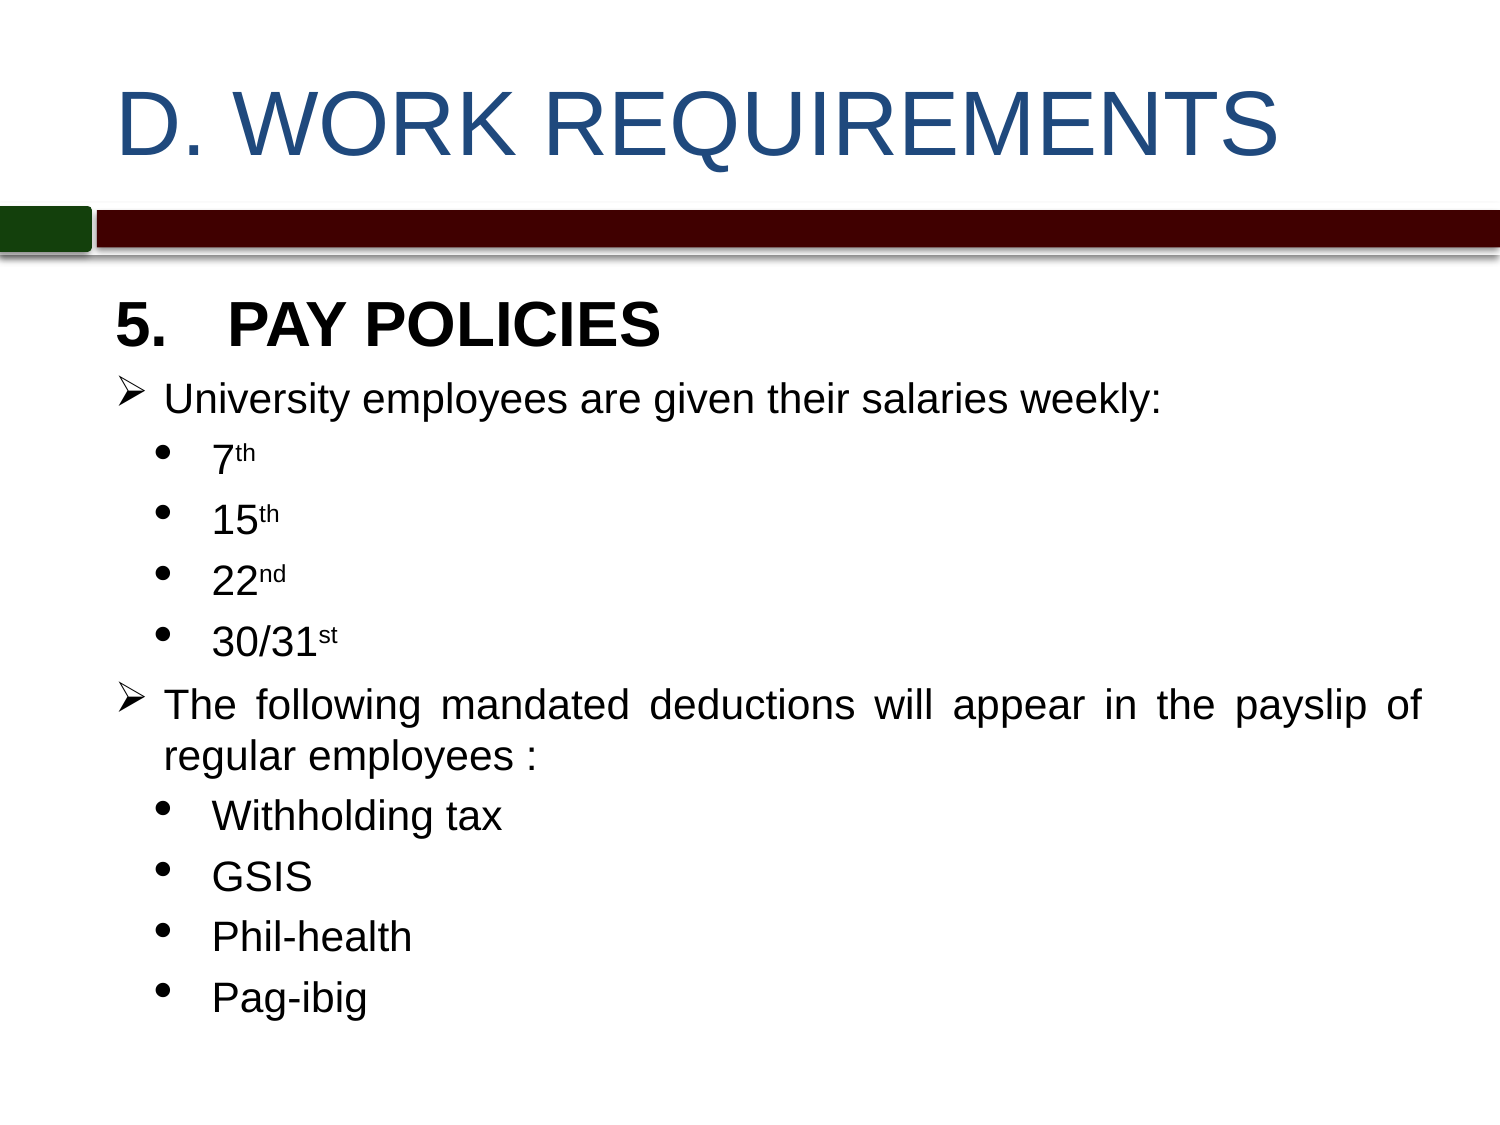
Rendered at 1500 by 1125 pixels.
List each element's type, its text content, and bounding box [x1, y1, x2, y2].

list PAY POLICIES University employees are given their salaries weekly: 7th 15th 22nd 30/31st The following mandated deductions will appear in the payslip of regular employees : Withholding tax GSIS Phil-health Pag-ibig [100, 275, 1438, 1038]
title D. WORK REQUIREMENTS [100, 37, 1438, 200]
